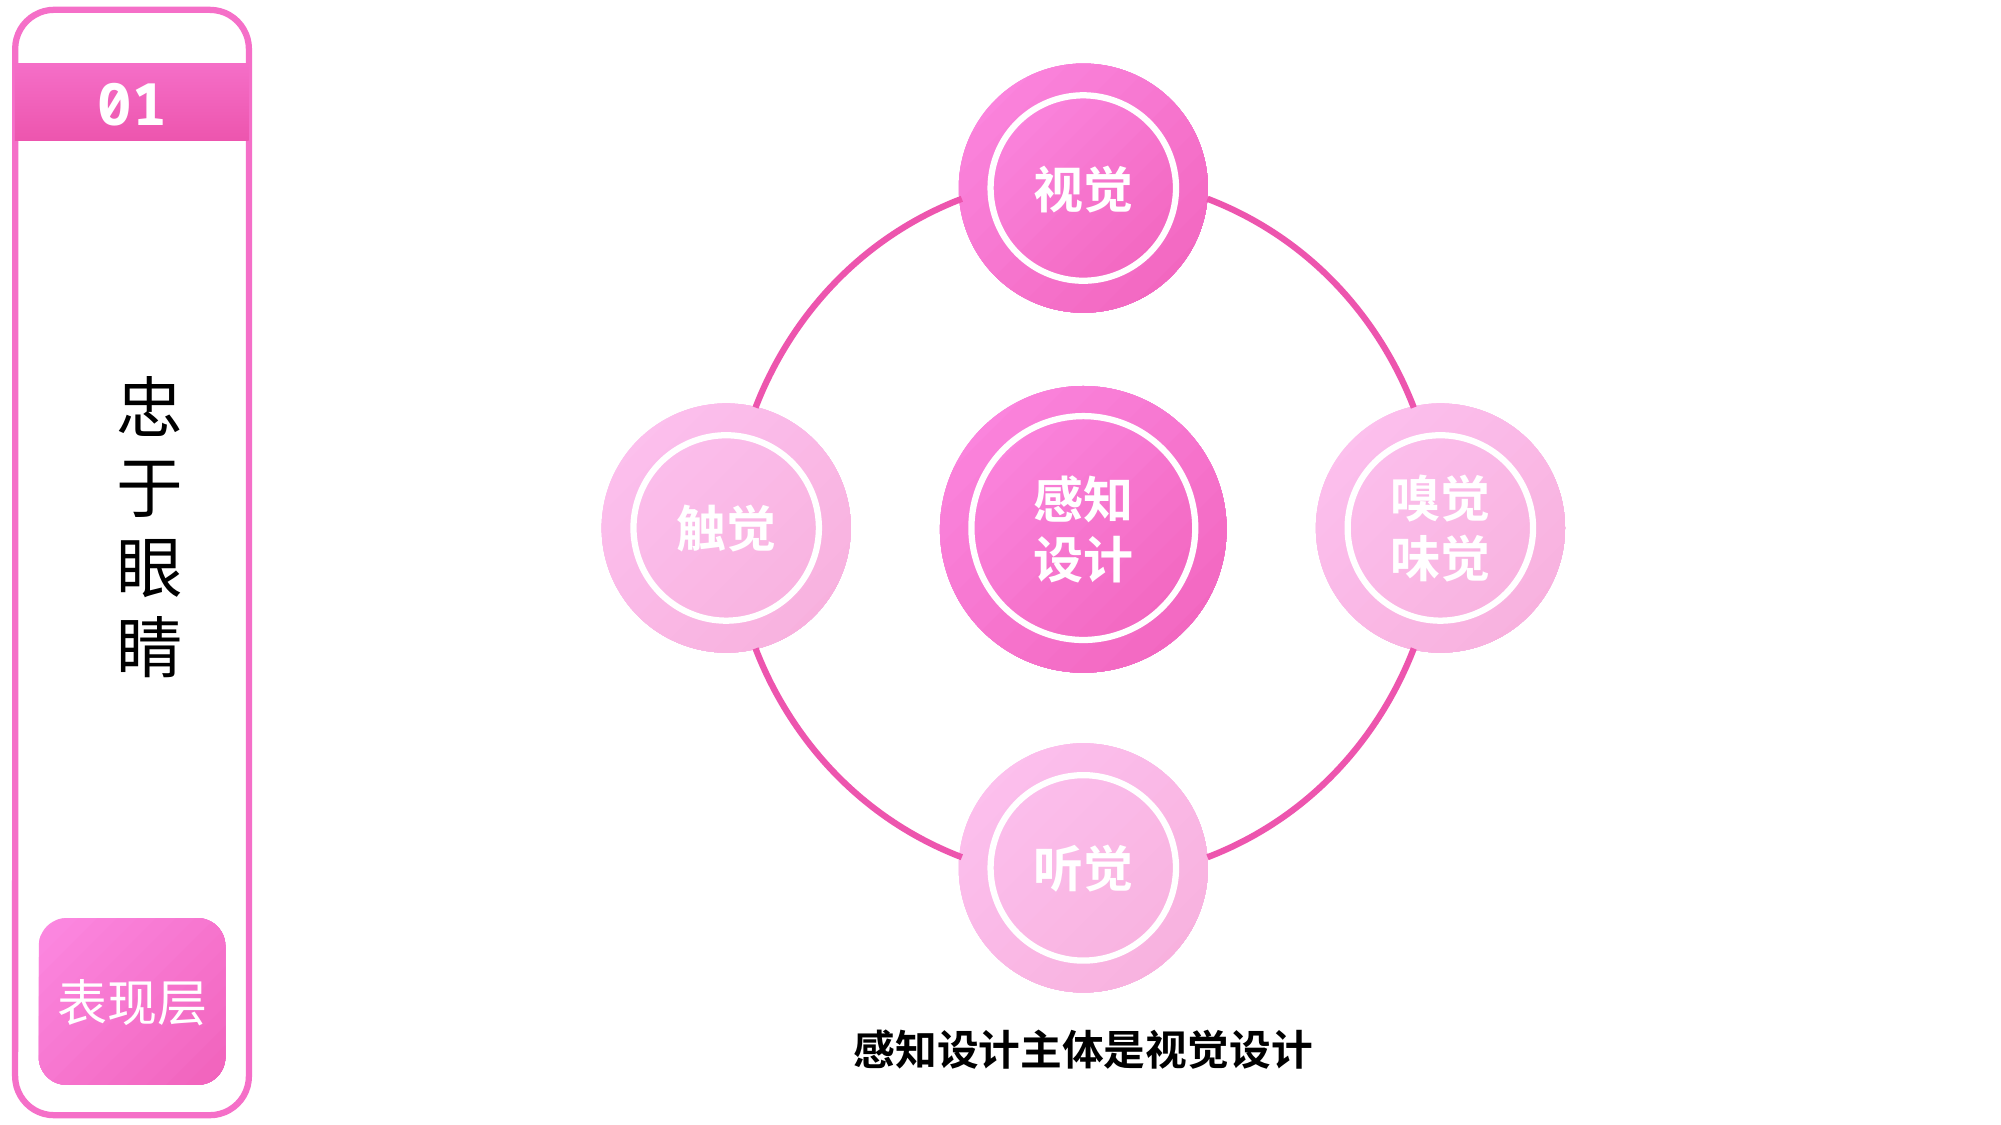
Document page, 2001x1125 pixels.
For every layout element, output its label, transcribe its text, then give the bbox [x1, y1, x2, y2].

text_box [14, 142, 250, 1117]
text_box 嗅觉 味觉 [1346, 434, 1535, 622]
text_box 忠于眼睛 [101, 358, 161, 694]
text_box [957, 742, 1209, 994]
text_box [754, 197, 963, 408]
text_box [1207, 197, 1415, 408]
text_box 感知设计 [970, 415, 1197, 642]
text_box 感知设计主体是视觉设计 [814, 1016, 1353, 1082]
text_box 听觉 [989, 774, 1178, 962]
text_box [754, 648, 963, 859]
text_box [1207, 648, 1415, 859]
text_box [1314, 402, 1567, 654]
text_box 触觉 [632, 434, 820, 622]
text_box 视觉 [989, 94, 1178, 282]
text_box [938, 384, 1228, 674]
text_box 01 [14, 63, 250, 142]
text_box [600, 402, 852, 654]
text_box [37, 917, 227, 1086]
text_box [14, 8, 250, 63]
text_box [957, 62, 1209, 314]
text_box 表现层 [39, 963, 225, 1039]
